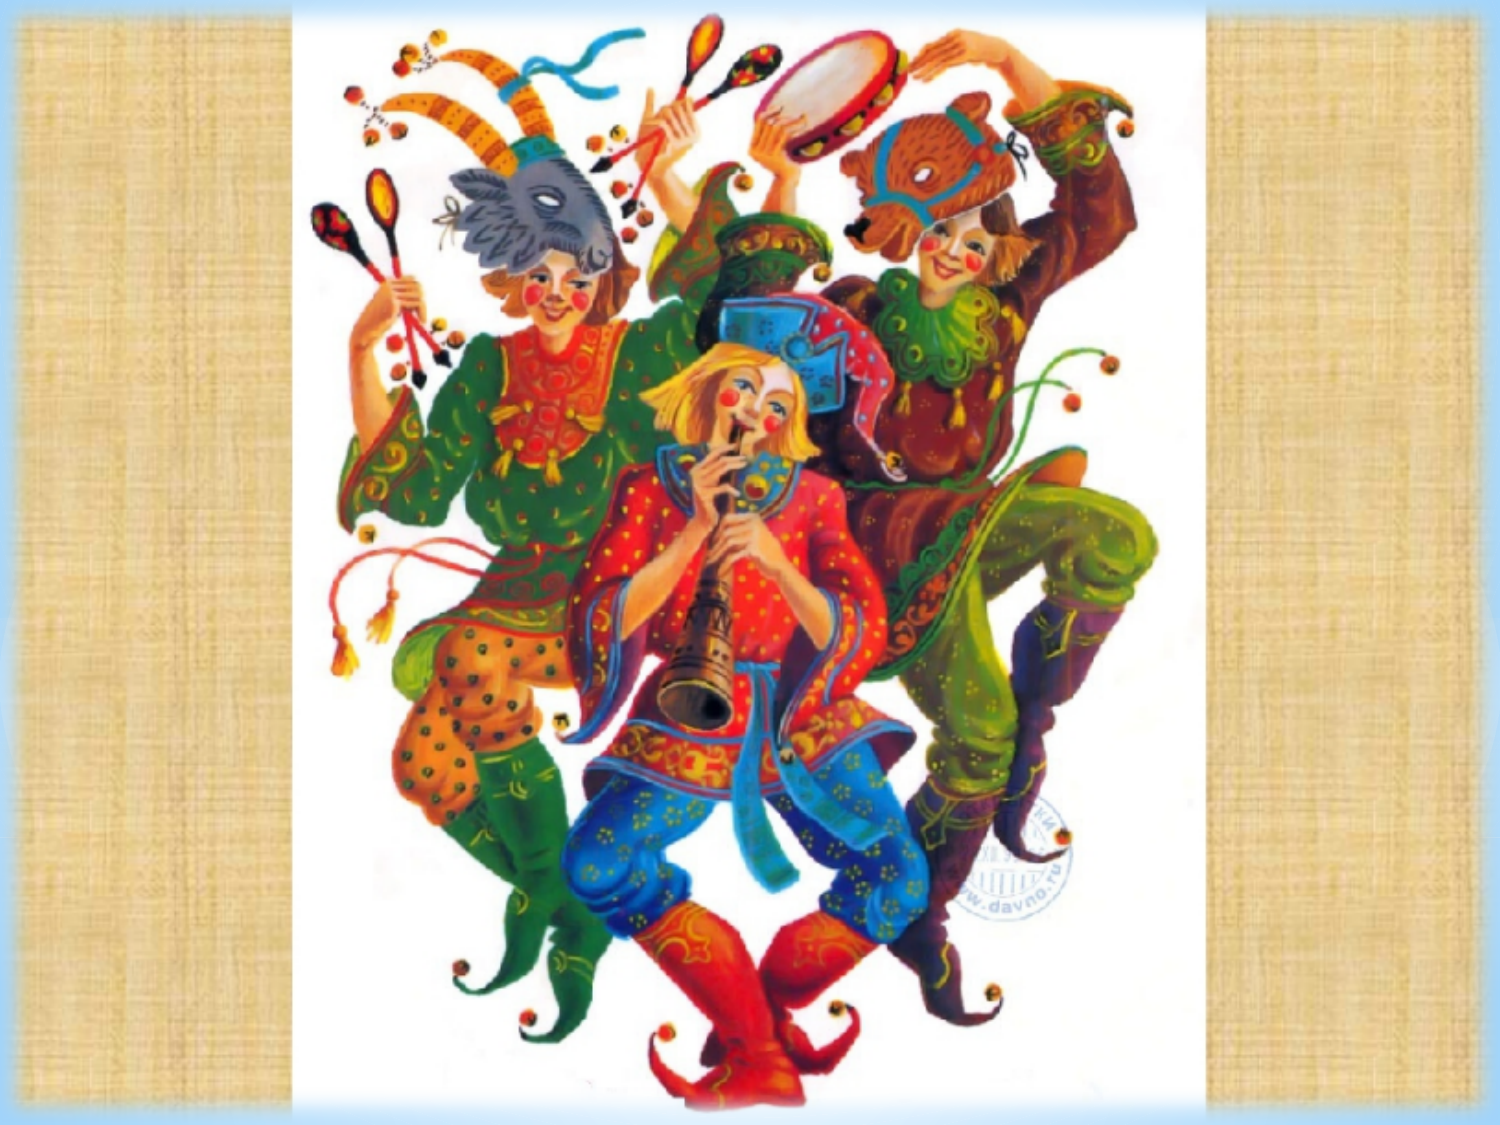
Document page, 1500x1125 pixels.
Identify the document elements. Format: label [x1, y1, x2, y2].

list [0, 0, 1500, 1125]
